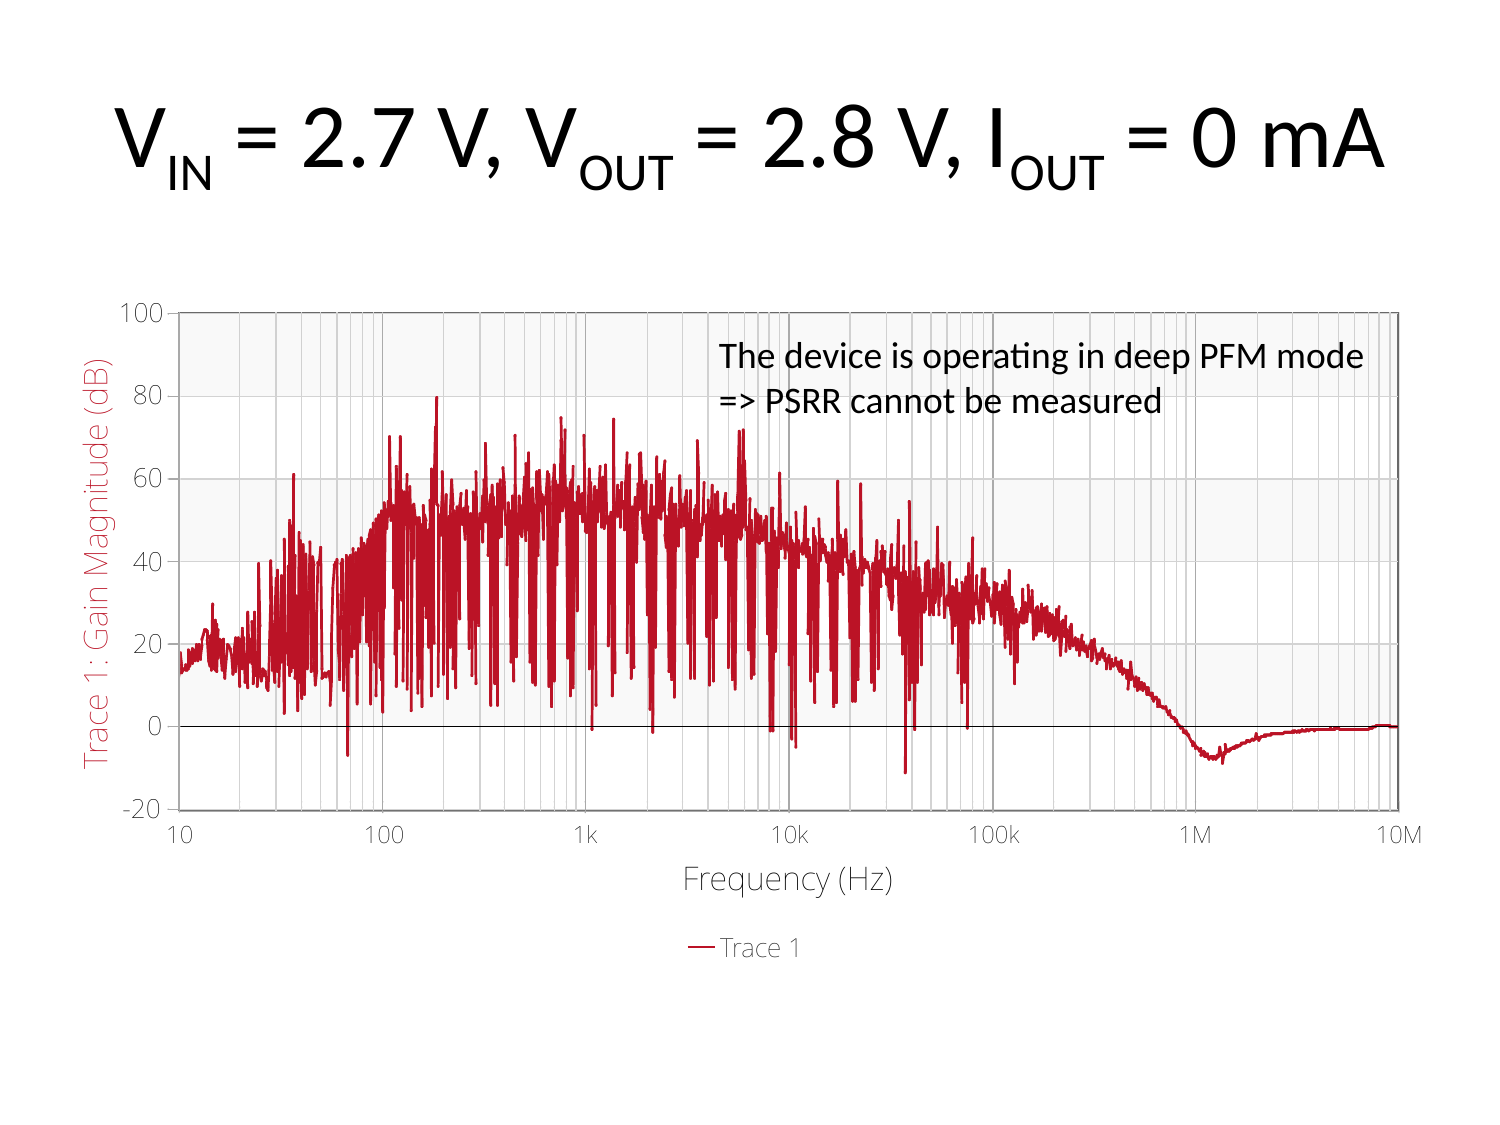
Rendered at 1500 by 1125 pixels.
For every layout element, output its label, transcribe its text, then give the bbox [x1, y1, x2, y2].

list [74, 296, 1426, 972]
title VIN = 2.7 V, VOUT = 2.8 V, IOUT = 0 mA [75, 45, 1425, 233]
